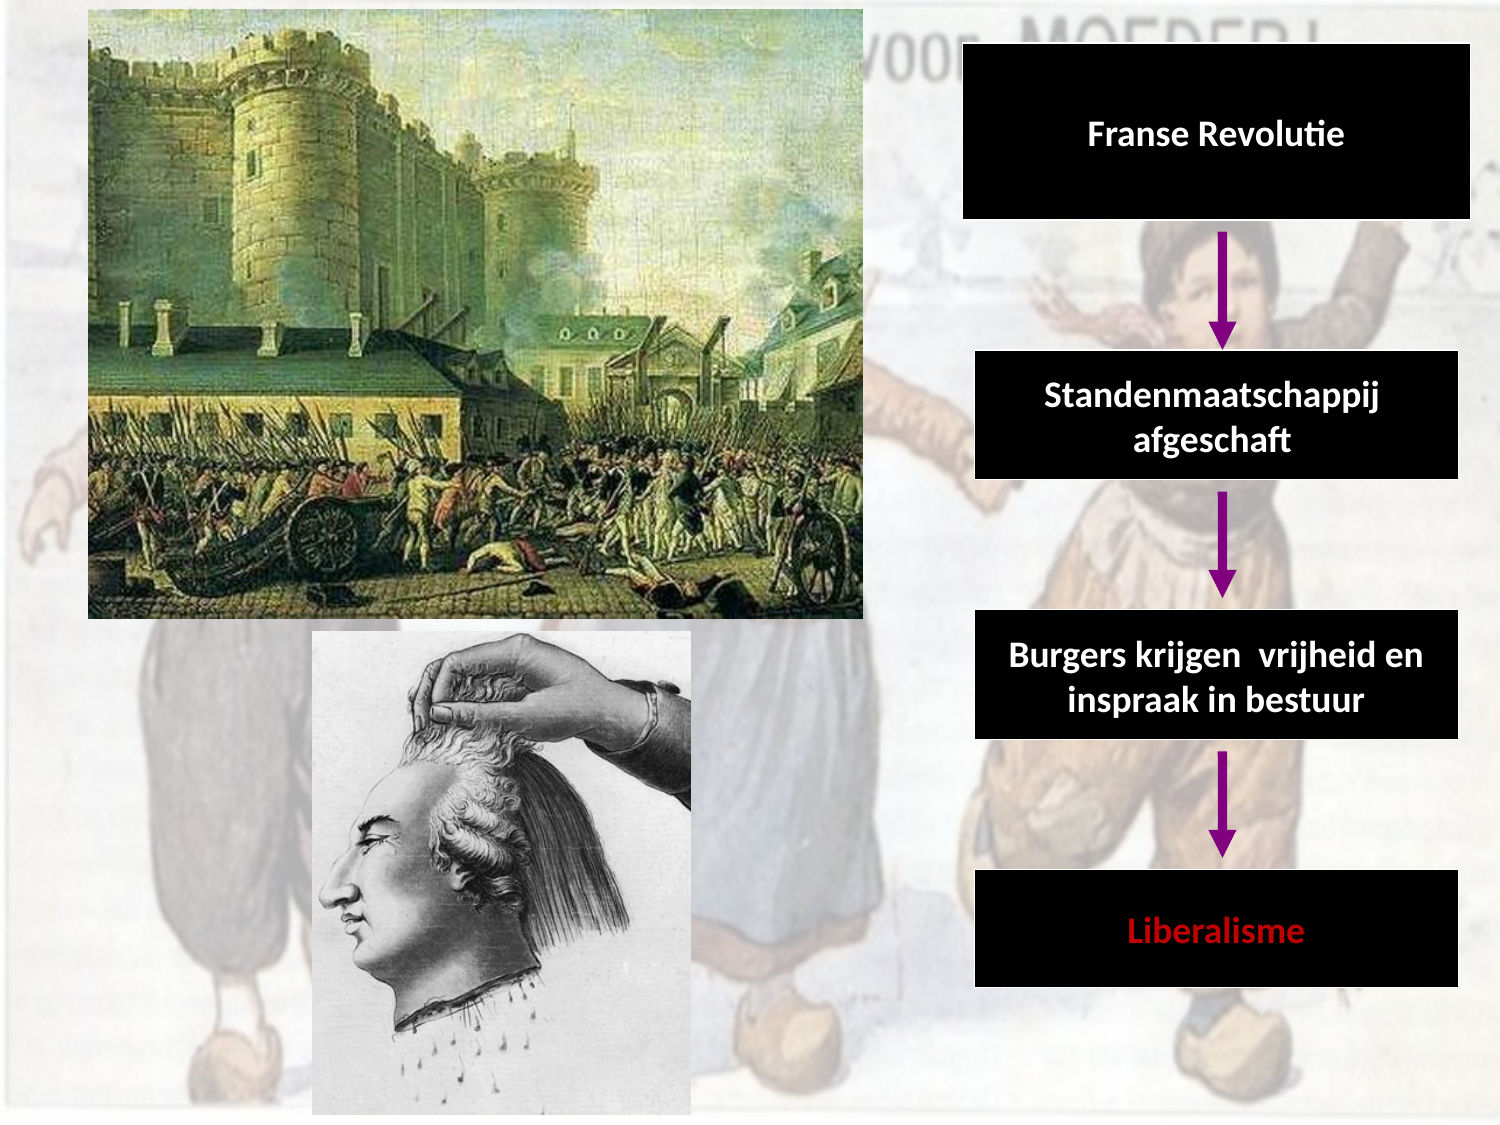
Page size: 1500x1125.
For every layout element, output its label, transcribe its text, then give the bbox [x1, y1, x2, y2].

text_box Burgers krijgen vrijheid en inspraak in bestuur [974, 609, 1459, 740]
text_box [1216, 491, 1229, 599]
picture [88, 9, 863, 620]
text_box [1216, 231, 1229, 350]
text_box Liberalisme [974, 869, 1459, 988]
text_box Franse Revolutie [962, 42, 1471, 220]
picture [312, 631, 692, 1115]
text_box Standenmaatschappij afgeschaft [974, 349, 1459, 480]
text_box [1216, 751, 1229, 858]
